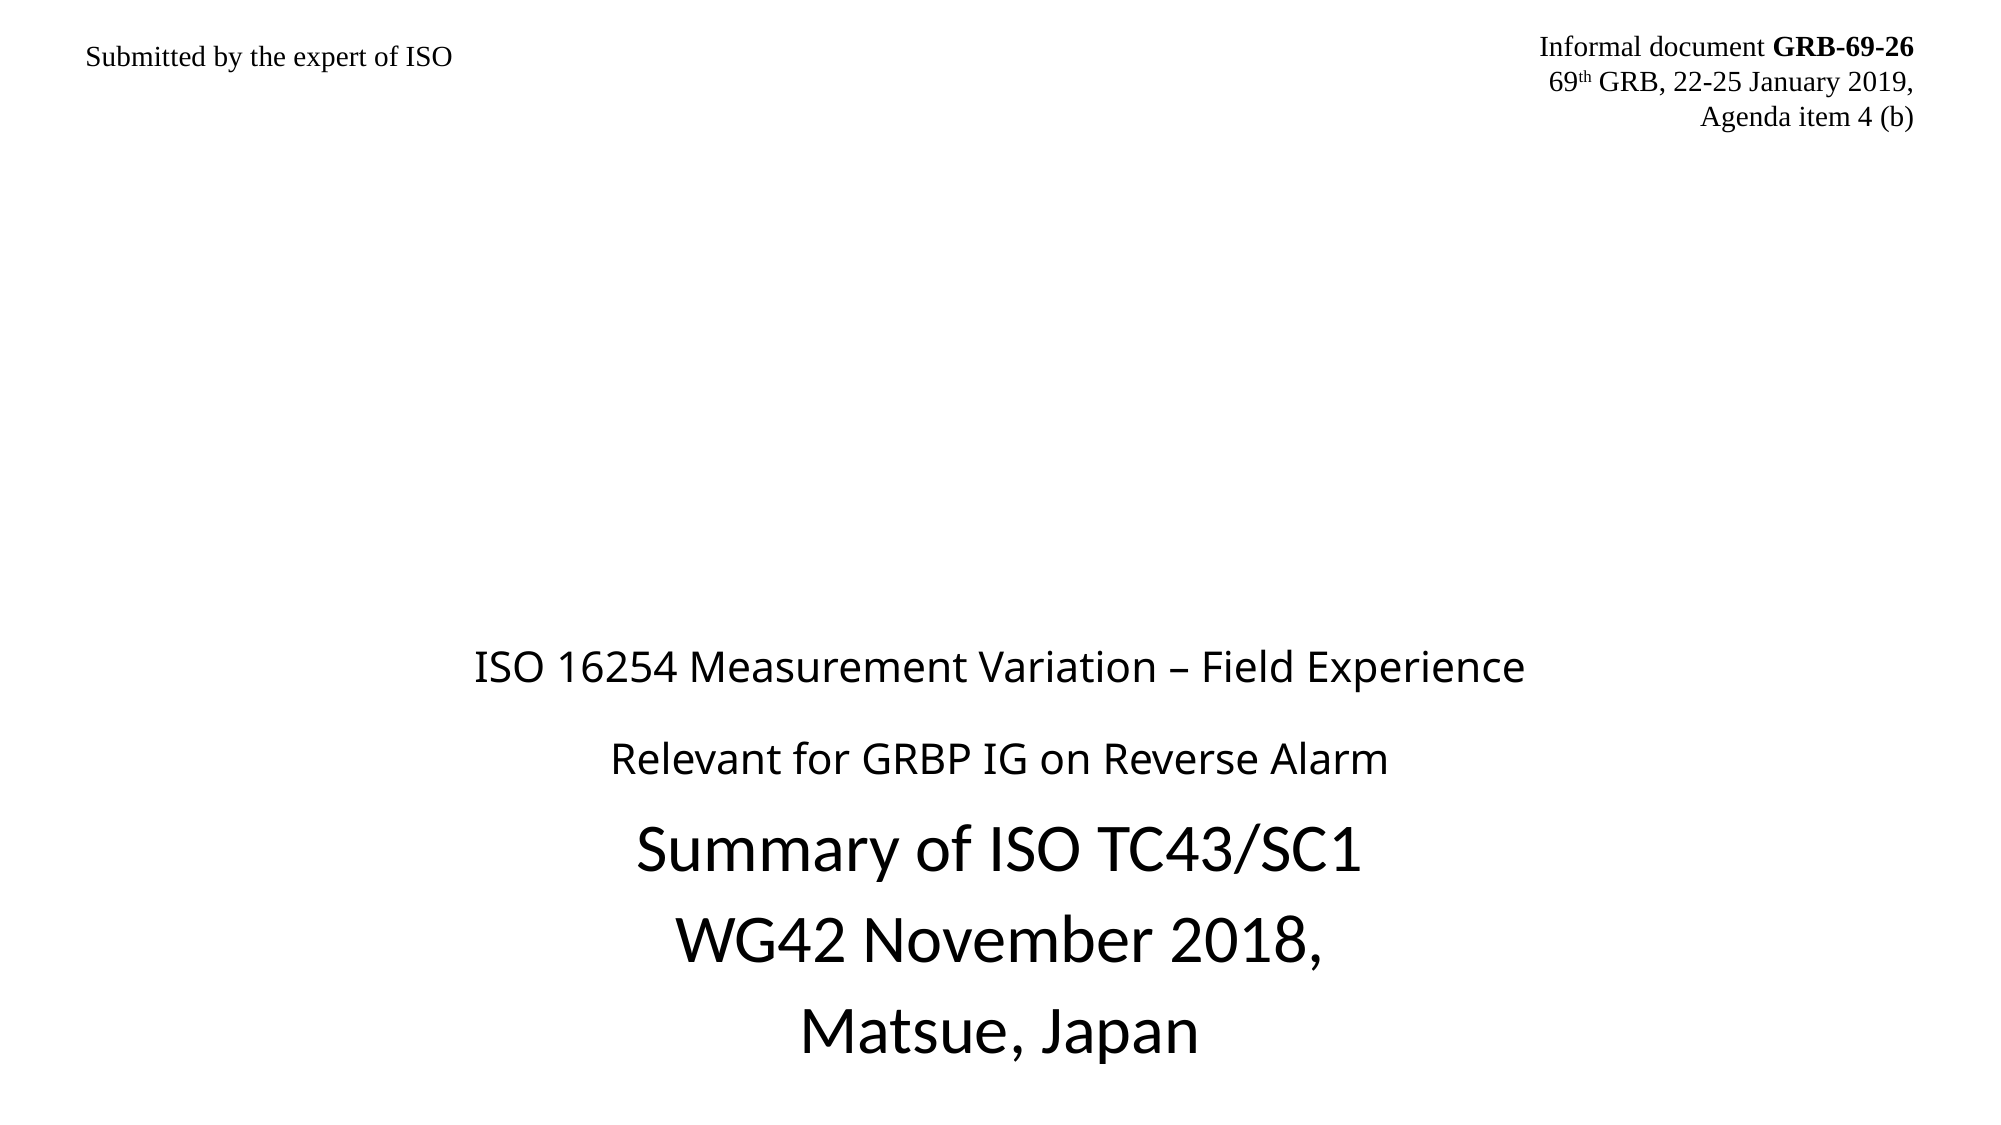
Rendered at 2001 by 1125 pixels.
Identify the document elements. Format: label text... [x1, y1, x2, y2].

text_box Submitted by the expert of ISO [70, 29, 534, 80]
text_box Informal document GRB-69-26 69th GRB, 22-25 January 2019, Agenda item 4 (b) [1179, 19, 1930, 140]
title ISO 16254 Measurement Variation – Field Experience Relevant for GRBP IG on Reverse Alarm [249, 498, 1750, 791]
subtitle Summary of ISO TC43/SC1 WG42 November 2018, Matsue, Japan [249, 805, 1750, 1077]
